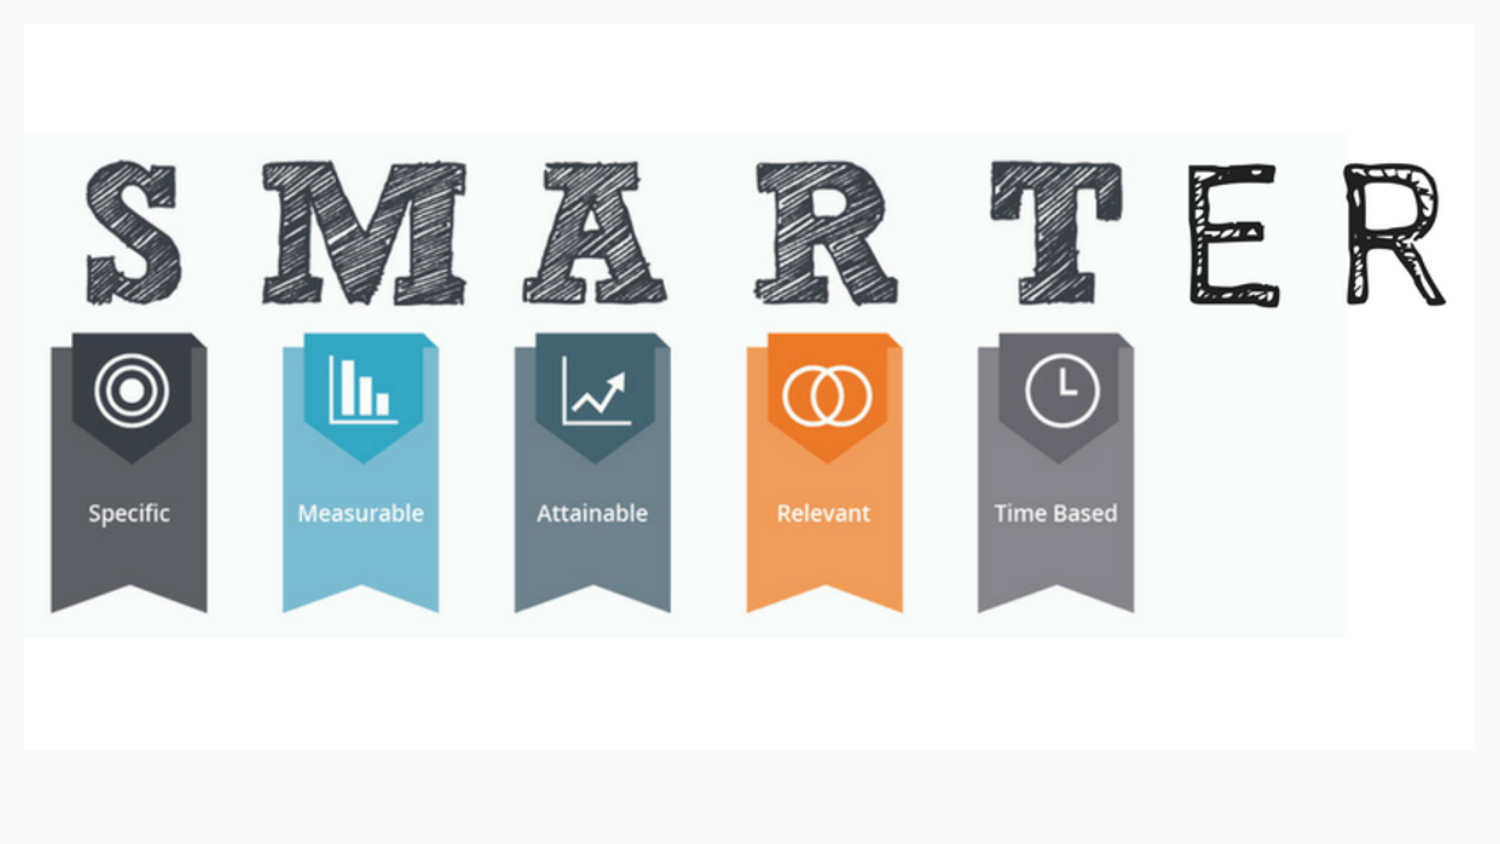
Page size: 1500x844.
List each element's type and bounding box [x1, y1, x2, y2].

picture [24, 24, 1476, 751]
